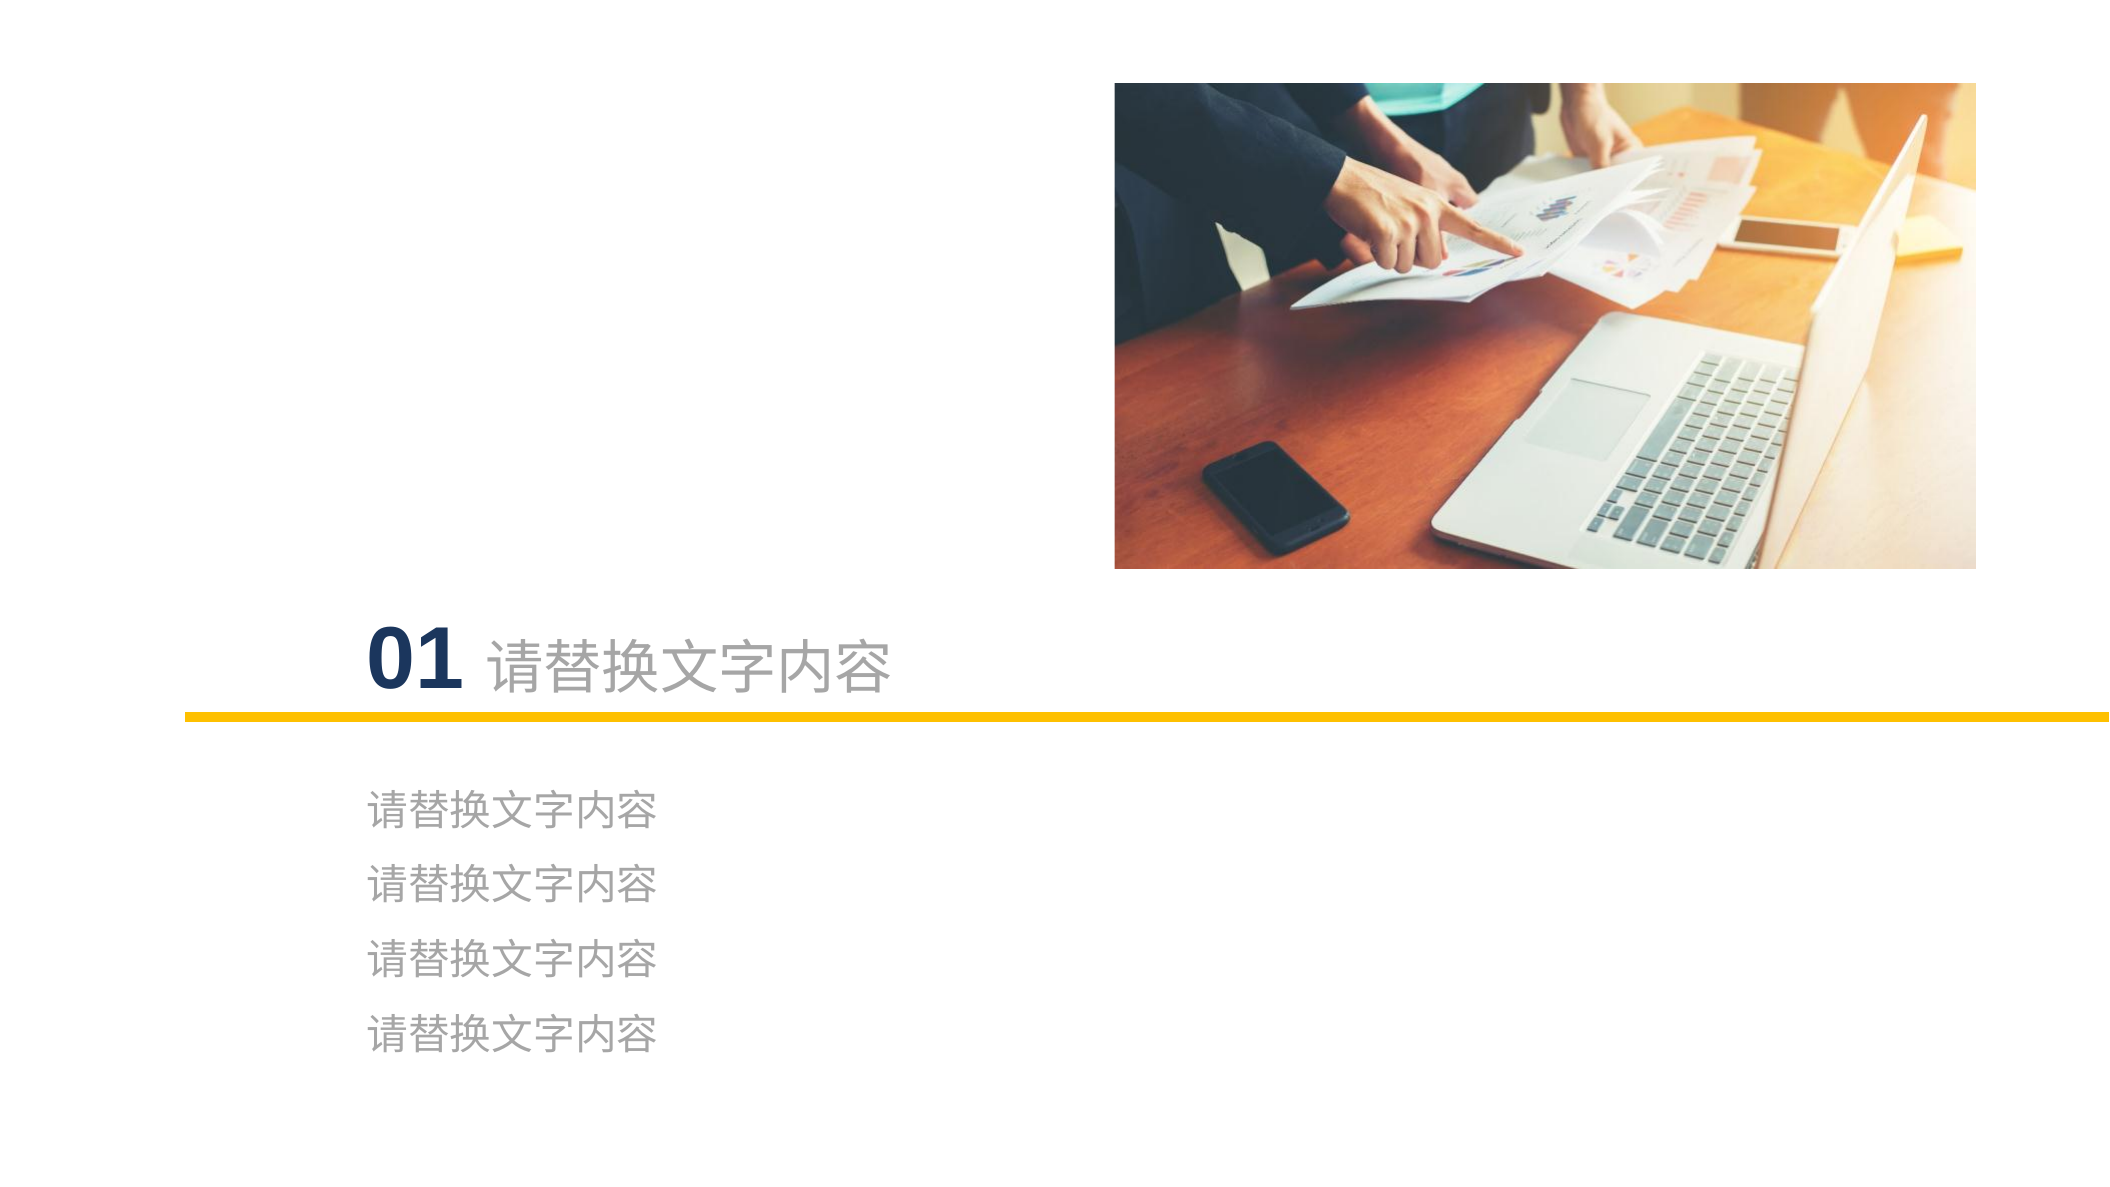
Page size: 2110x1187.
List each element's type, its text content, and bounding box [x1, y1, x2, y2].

text_box 请替换文字内容 [351, 840, 925, 915]
text_box 请替换文字内容 [351, 990, 925, 1065]
text_box 请替换文字内容 [351, 915, 925, 990]
text_box 01请替换文字内容 [351, 572, 1149, 705]
text_box 01请替换文字内容 [351, 706, 1149, 712]
text_box [1114, 82, 1977, 569]
text_box 请替换文字内容 [351, 766, 925, 840]
